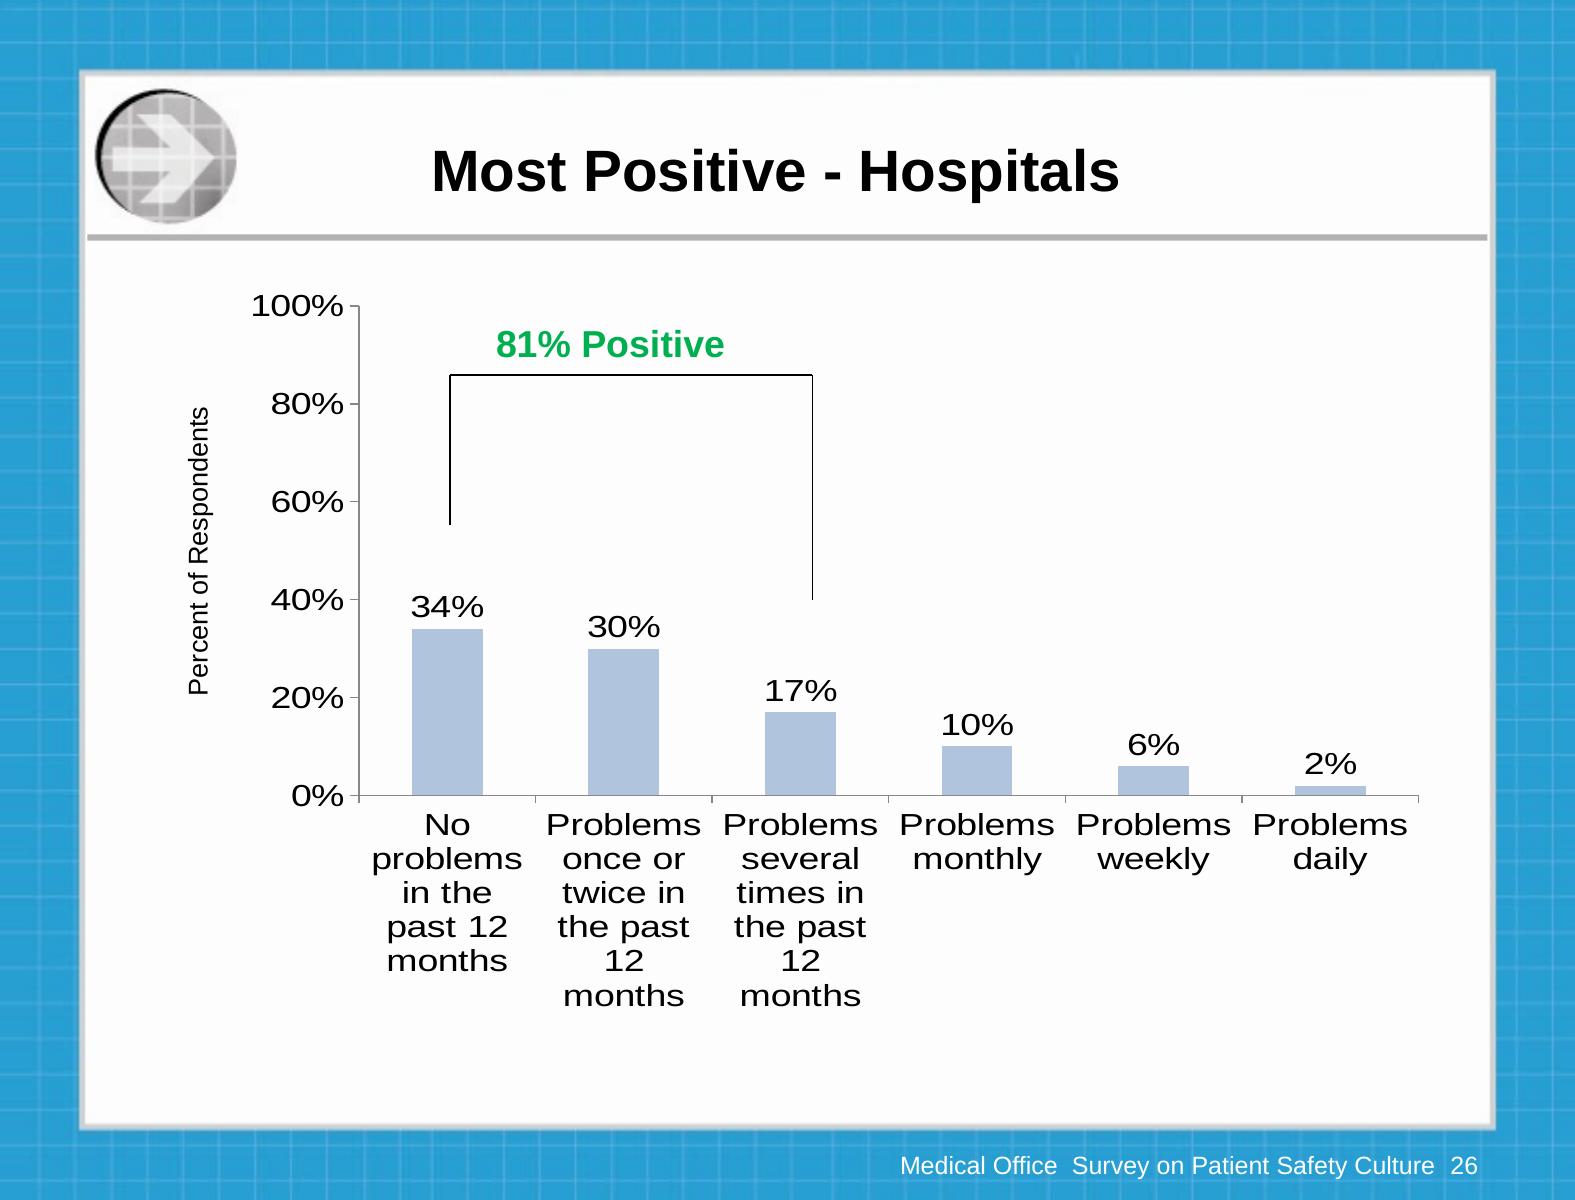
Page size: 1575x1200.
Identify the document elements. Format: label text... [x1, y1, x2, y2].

picture [0, 0, 1575, 1200]
chart [224, 287, 1456, 1013]
title Most Positive - Hospitals [415, 87, 1176, 249]
text_box Percent of Respondents [164, 262, 230, 840]
